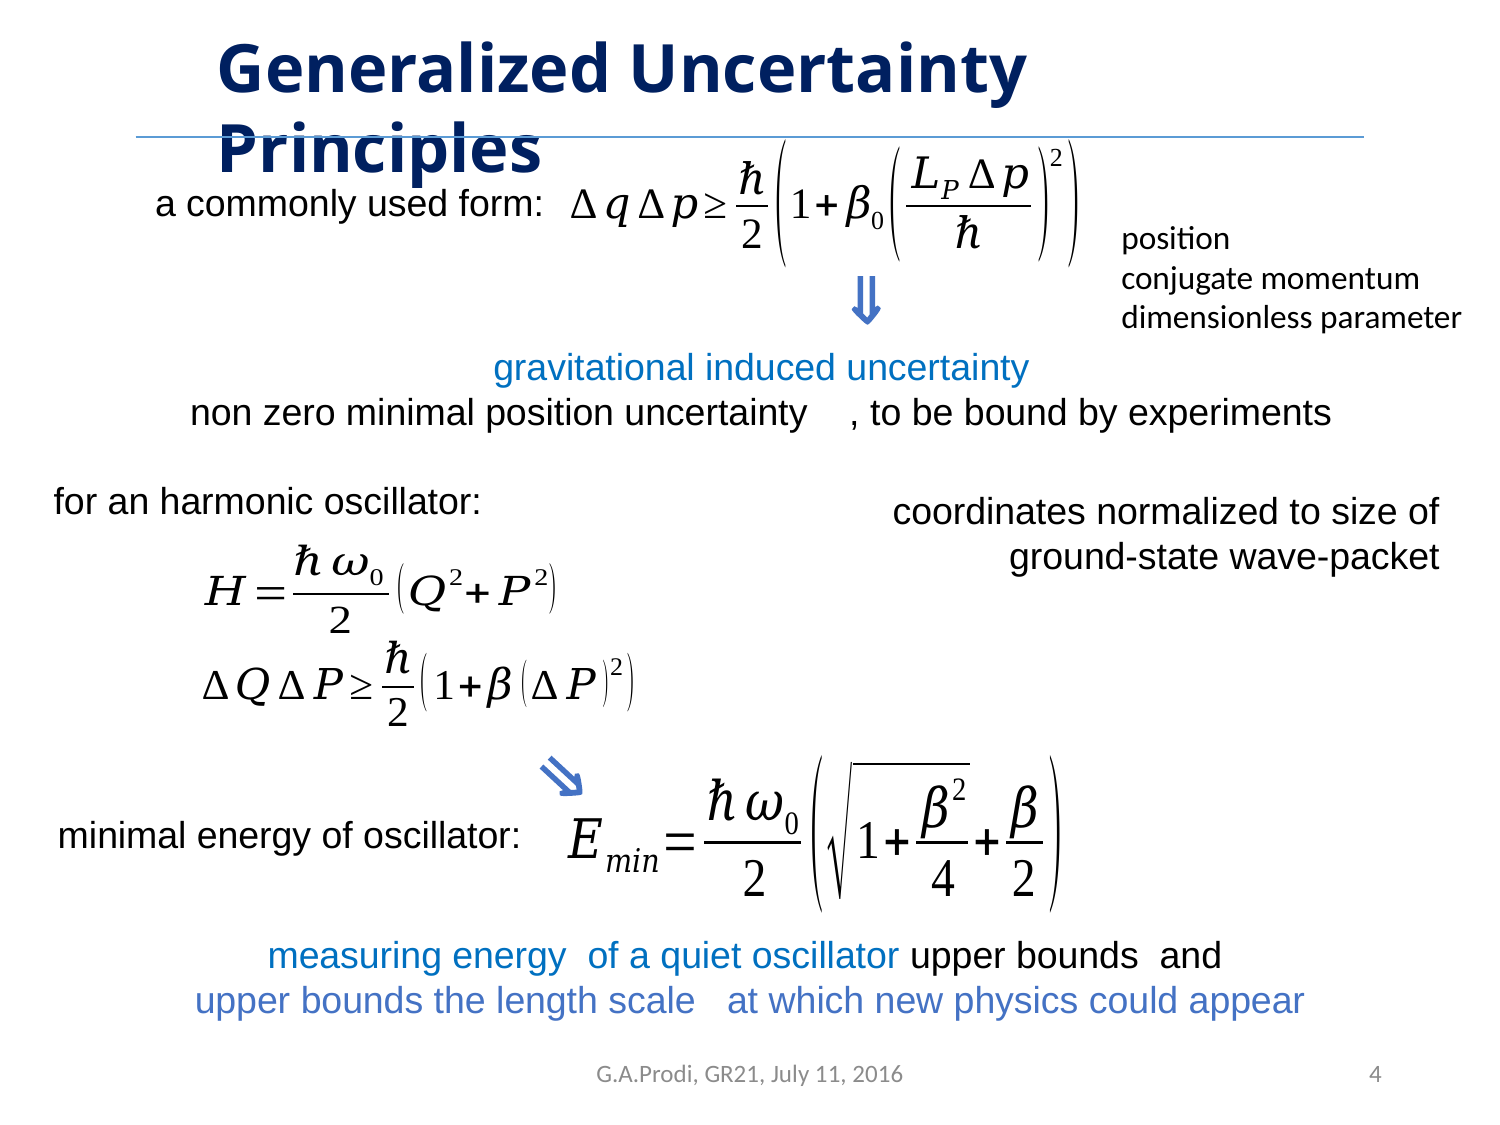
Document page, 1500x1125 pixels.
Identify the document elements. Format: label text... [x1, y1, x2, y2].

text_box  [826, 258, 922, 342]
footer G.A.Prodi, GR21, July 11, 2016 [496, 1042, 1004, 1103]
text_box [22, 469, 1480, 917]
text_box Generalized Uncertainty Principles [202, 18, 1298, 136]
text_box Generalized Uncertainty Principles [202, 138, 1298, 194]
text_box a commonly used form: [83, 171, 616, 232]
slide_number 4 [1059, 1042, 1397, 1103]
